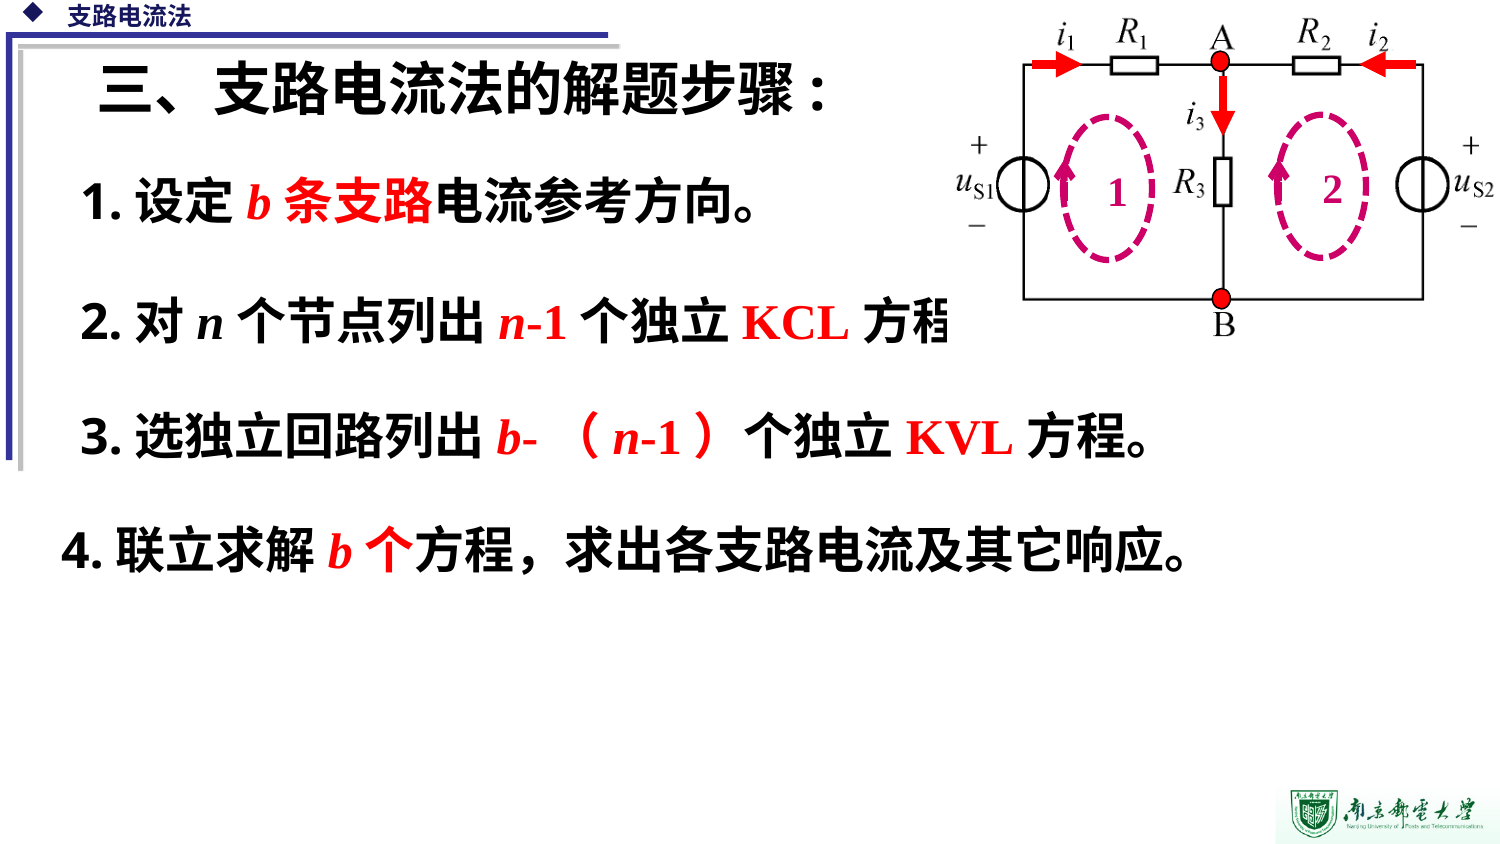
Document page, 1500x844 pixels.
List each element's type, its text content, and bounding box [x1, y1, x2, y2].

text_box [1276, 114, 1378, 259]
text_box 1.设定b条支路电流参考方向。 [65, 161, 941, 237]
text_box 三、支路电流法的解题步骤: [82, 44, 842, 129]
text_box 3.选独立回路列出b-（n-1）个独立KVL方程。 [65, 390, 1465, 472]
picture [1275, 781, 1500, 844]
text_box 4.联立求解b个方程，求出各支路电流及其它响应。 [30, 510, 1246, 586]
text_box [1062, 116, 1173, 261]
picture [947, 13, 1500, 344]
text_box 2.对n个节点列出n-1个独立KCL方程。 [65, 276, 1432, 357]
